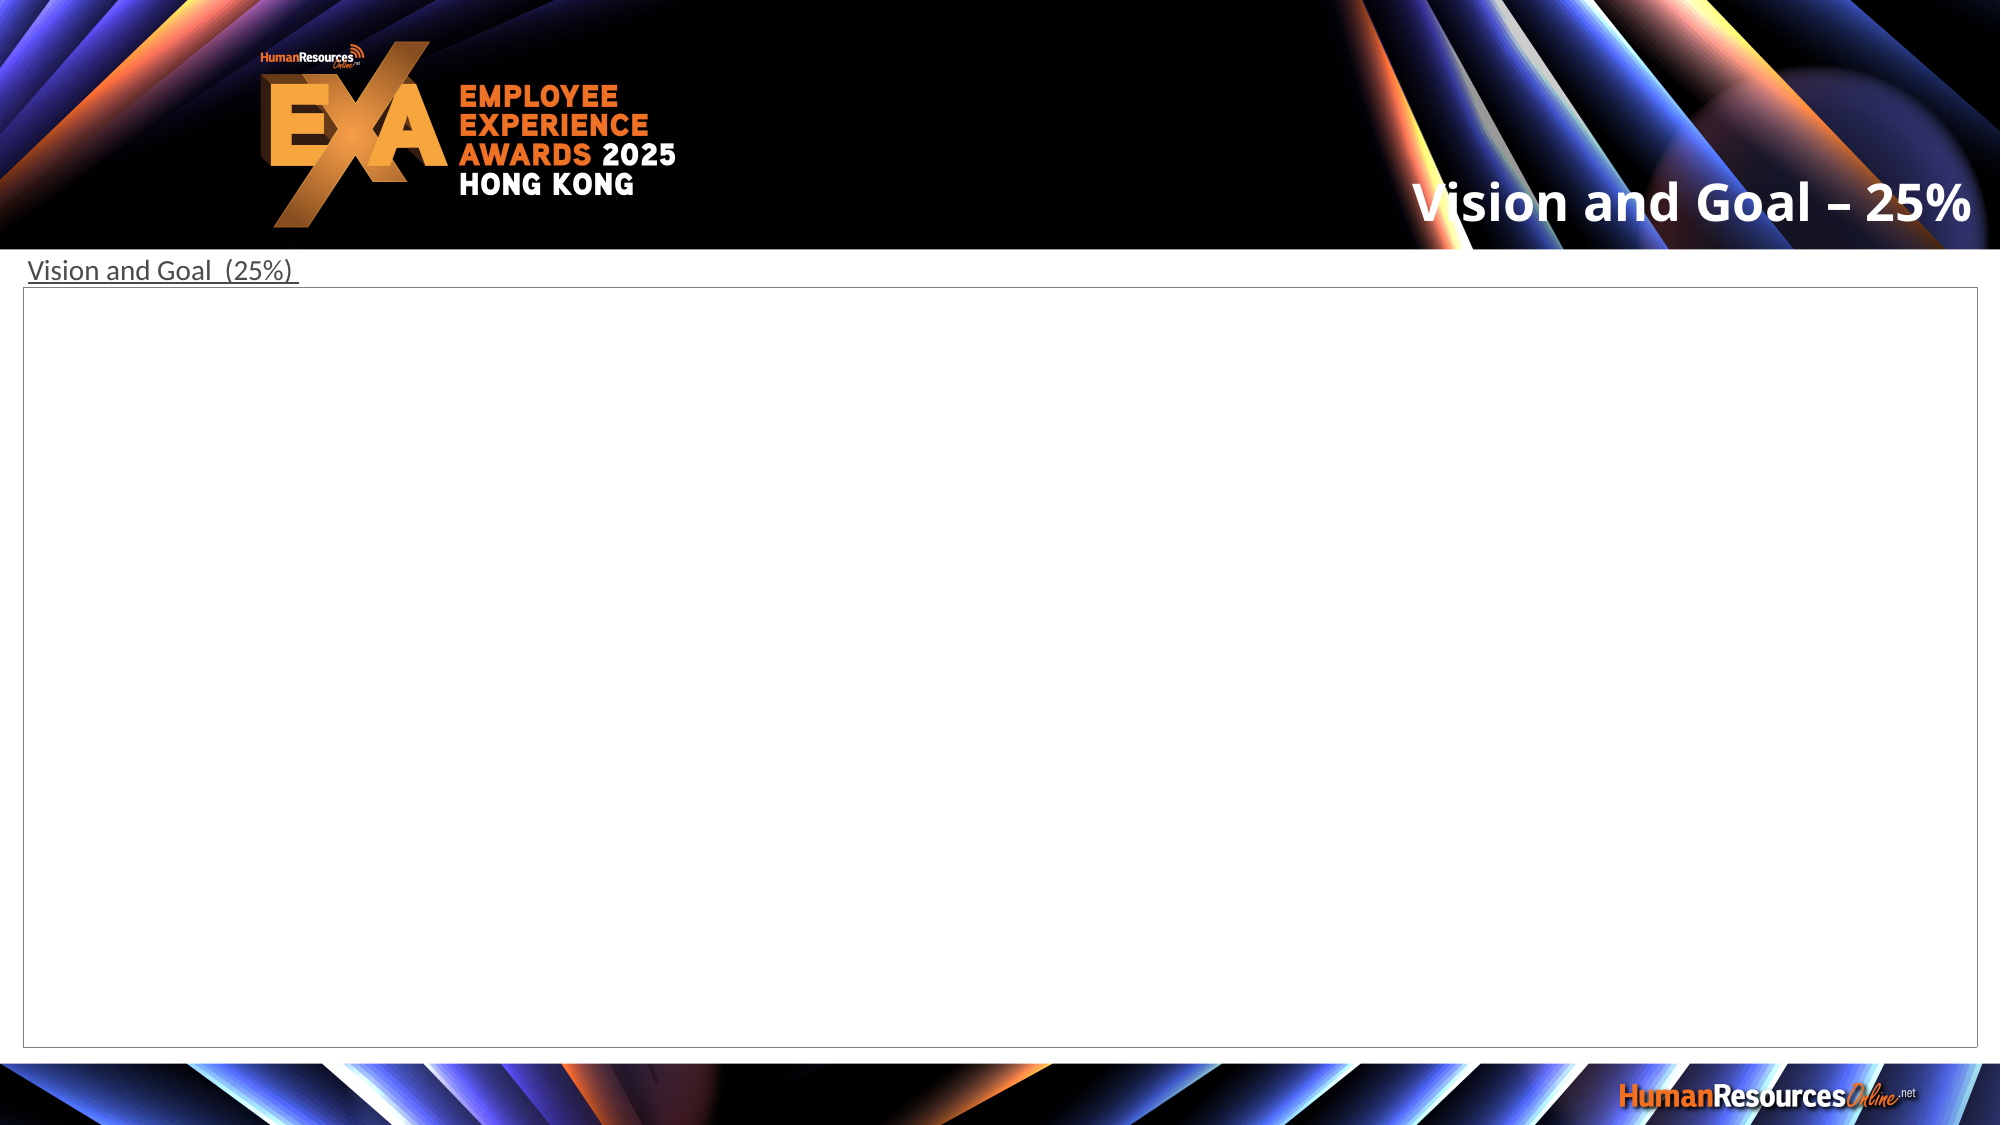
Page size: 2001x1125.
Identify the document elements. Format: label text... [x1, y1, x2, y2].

text_box Vision and Goal (25%) [12, 243, 923, 294]
table_header [24, 288, 1977, 1047]
text_box Vision and Goal – 25% [1397, 156, 2000, 244]
picture [0, 0, 2000, 1125]
